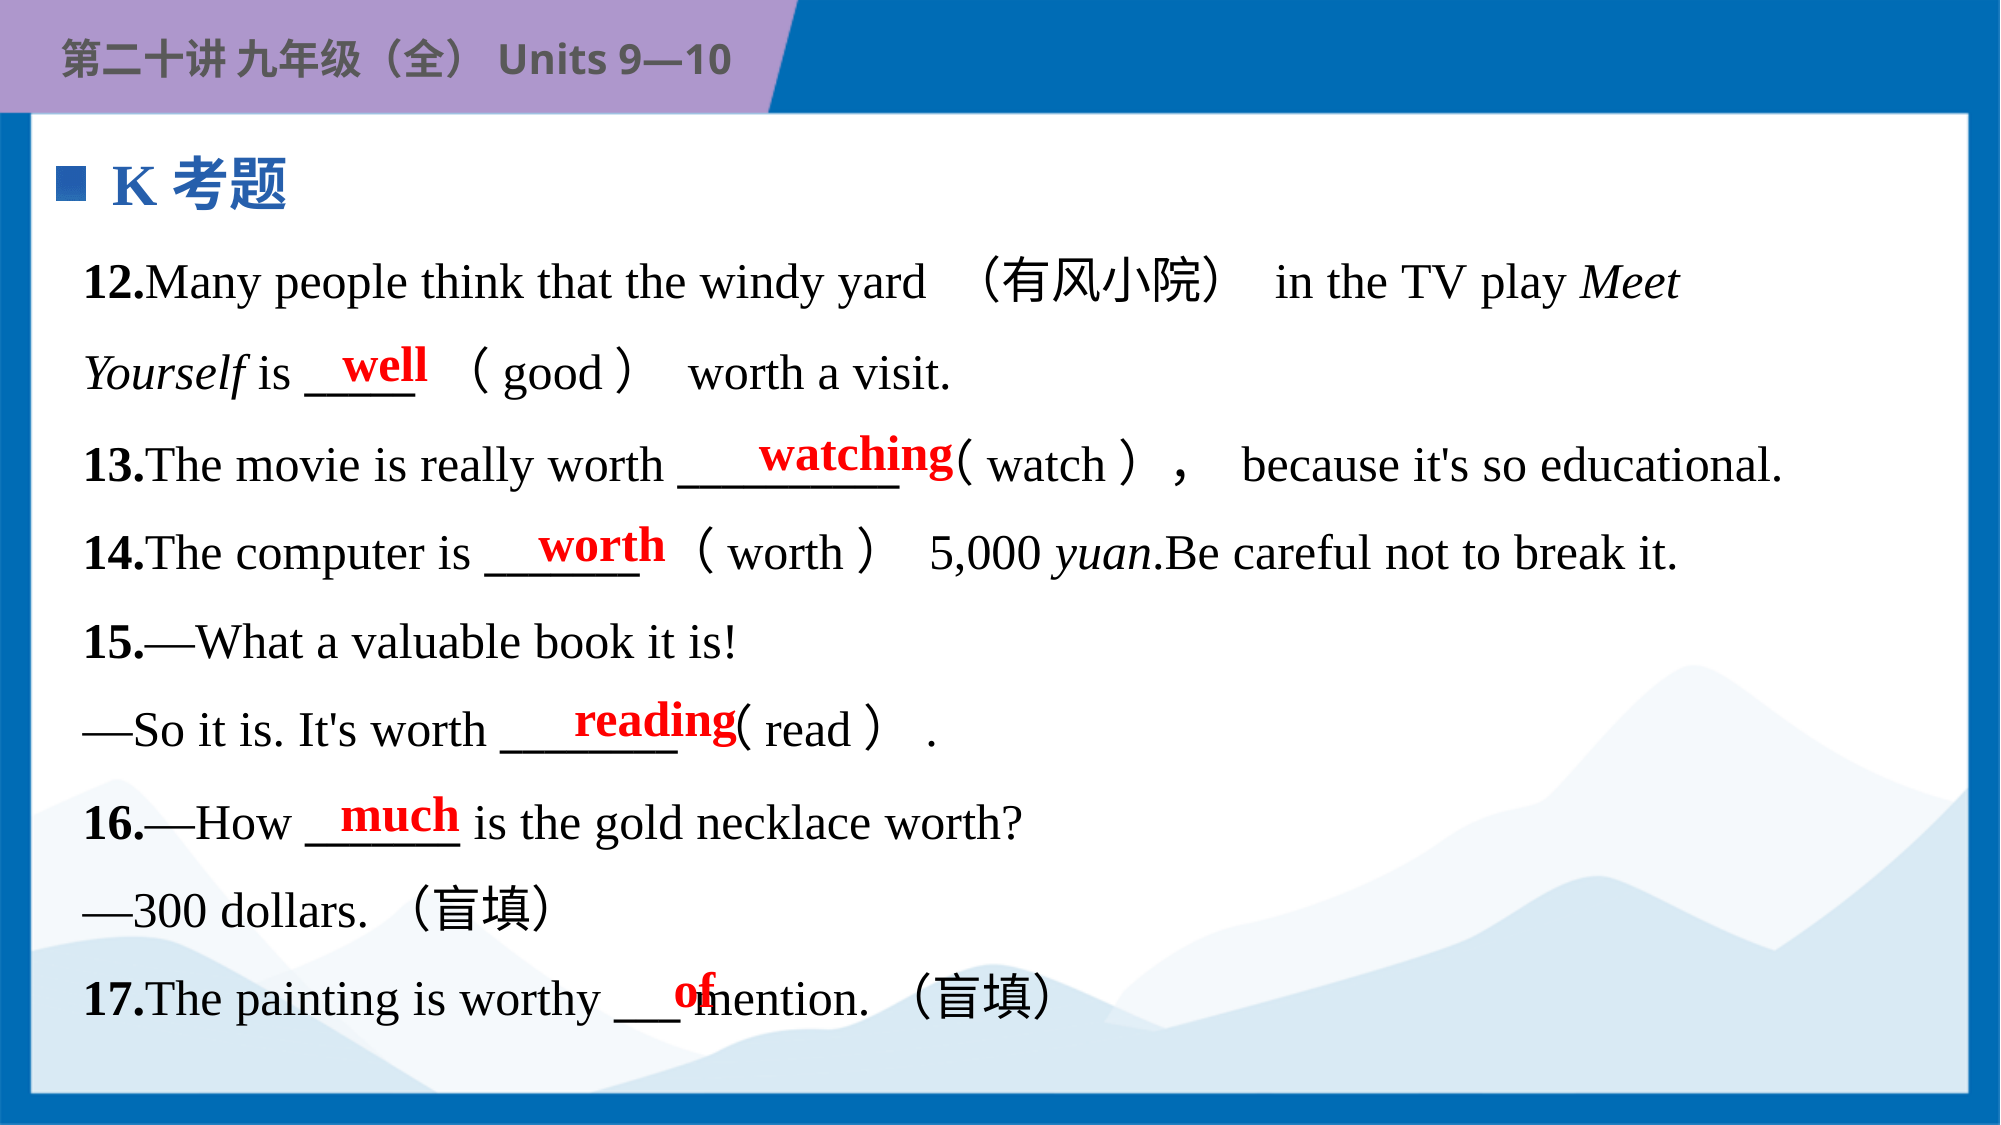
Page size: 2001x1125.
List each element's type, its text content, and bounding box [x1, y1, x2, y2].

text_box reading [556, 658, 756, 737]
text_box 15.—What a valuable book it is! —So it is. It's worth ________ （read）. [82, 576, 1917, 747]
text_box 17.The painting is worthy ___ mention.（盲填） [82, 937, 1917, 1016]
text_box worth [520, 483, 685, 562]
text_box well [324, 303, 447, 383]
text_box watching [740, 393, 972, 472]
picture [0, 0, 2000, 1125]
text_box 12.Many people think that the windy yard （有风小院） in the TV play Meet Yourself is _____ （good） worth a visit. 13.The movie is really worth __________ （watch）， because it's so educational. 14.The computer is _______ （worth） 5,000 yuan.Be careful not to break it. [82, 216, 1917, 570]
text_box K考题 [112, 146, 1917, 216]
text_box of [655, 929, 734, 1009]
text_box much [322, 753, 478, 832]
text_box 16.—How _______ is the gold necklace worth? —300 dollars.（盲填） [82, 757, 1917, 928]
